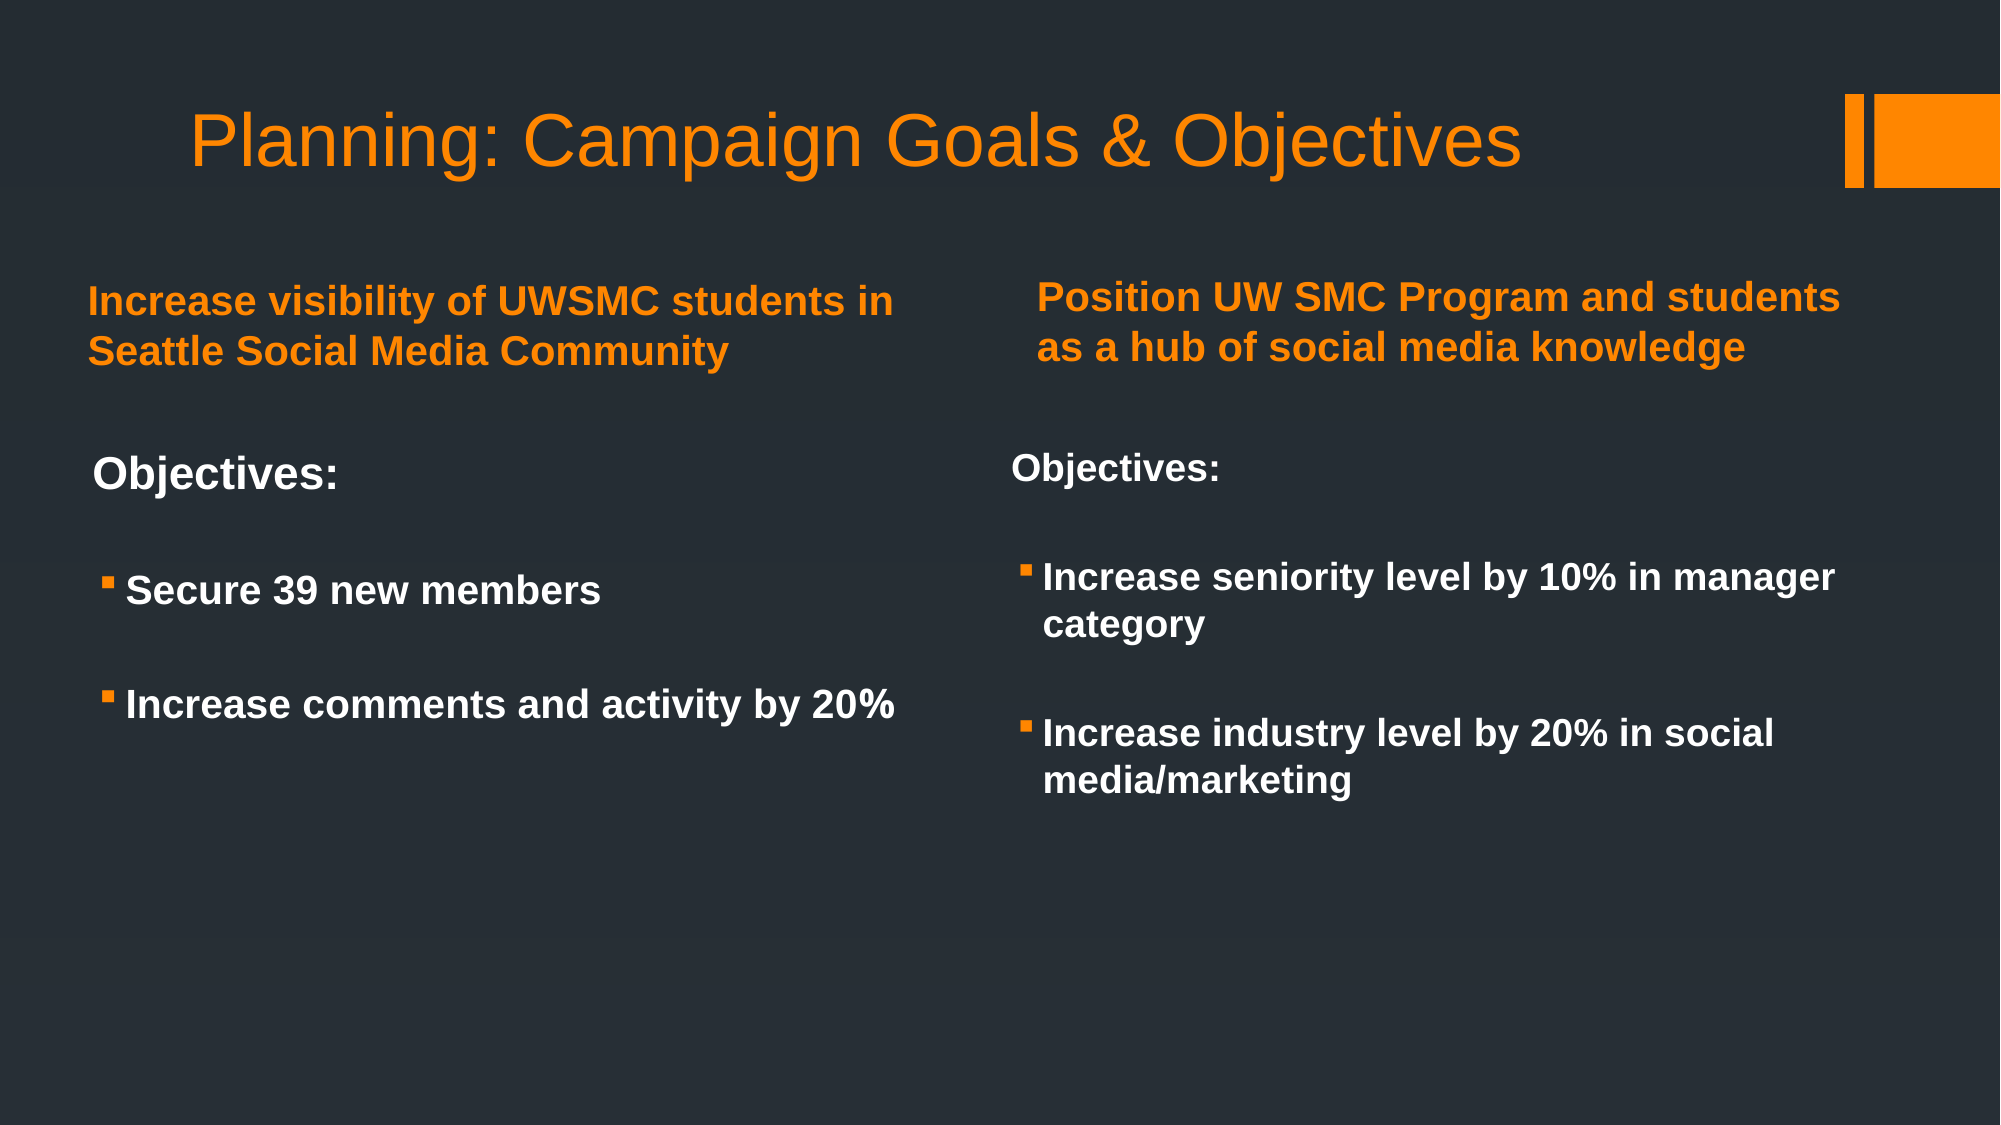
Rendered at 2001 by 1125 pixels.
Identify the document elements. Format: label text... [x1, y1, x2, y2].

list Objectives: Secure 39 new members Increase comments and activity by 20% [77, 435, 943, 769]
list Position UW SMC Program and students as a hub of social media knowledge [1021, 227, 1906, 436]
title Planning: Campaign Goals & Objectives [174, 0, 1775, 190]
list Increase visibility of UWSMC students in Seattle Social Media Community [72, 224, 987, 440]
list Objectives: Increase seniority level by 10% in manager category Increase industry level by 20% in social media/marketing [996, 435, 1904, 814]
